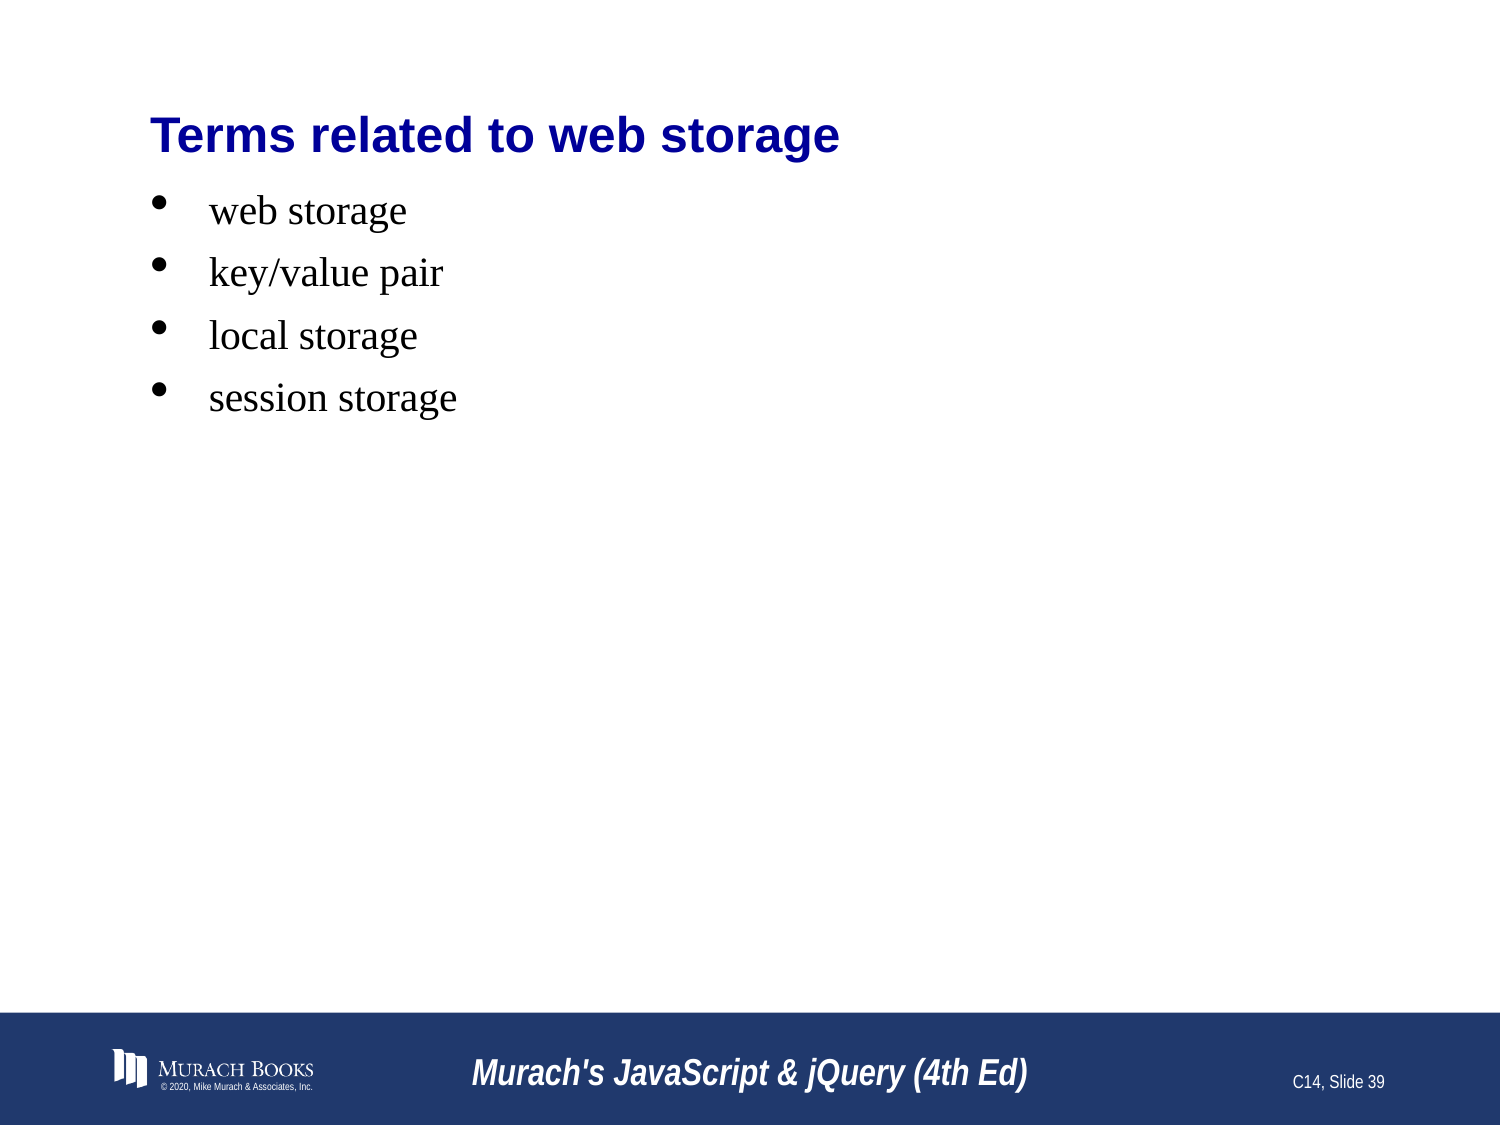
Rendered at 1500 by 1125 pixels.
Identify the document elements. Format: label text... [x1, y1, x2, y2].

slide_number Murach's JavaScript & jQuery (4th Ed) [463, 1025, 1050, 1100]
title Terms related to web storage [150, 102, 1350, 164]
list web storage key/value pair local storage session storage [137, 174, 1350, 975]
slide_number C14, Slide 39 [1087, 1025, 1400, 1100]
footer © 2020, Mike Murach & Associates, Inc. [12, 1025, 463, 1100]
